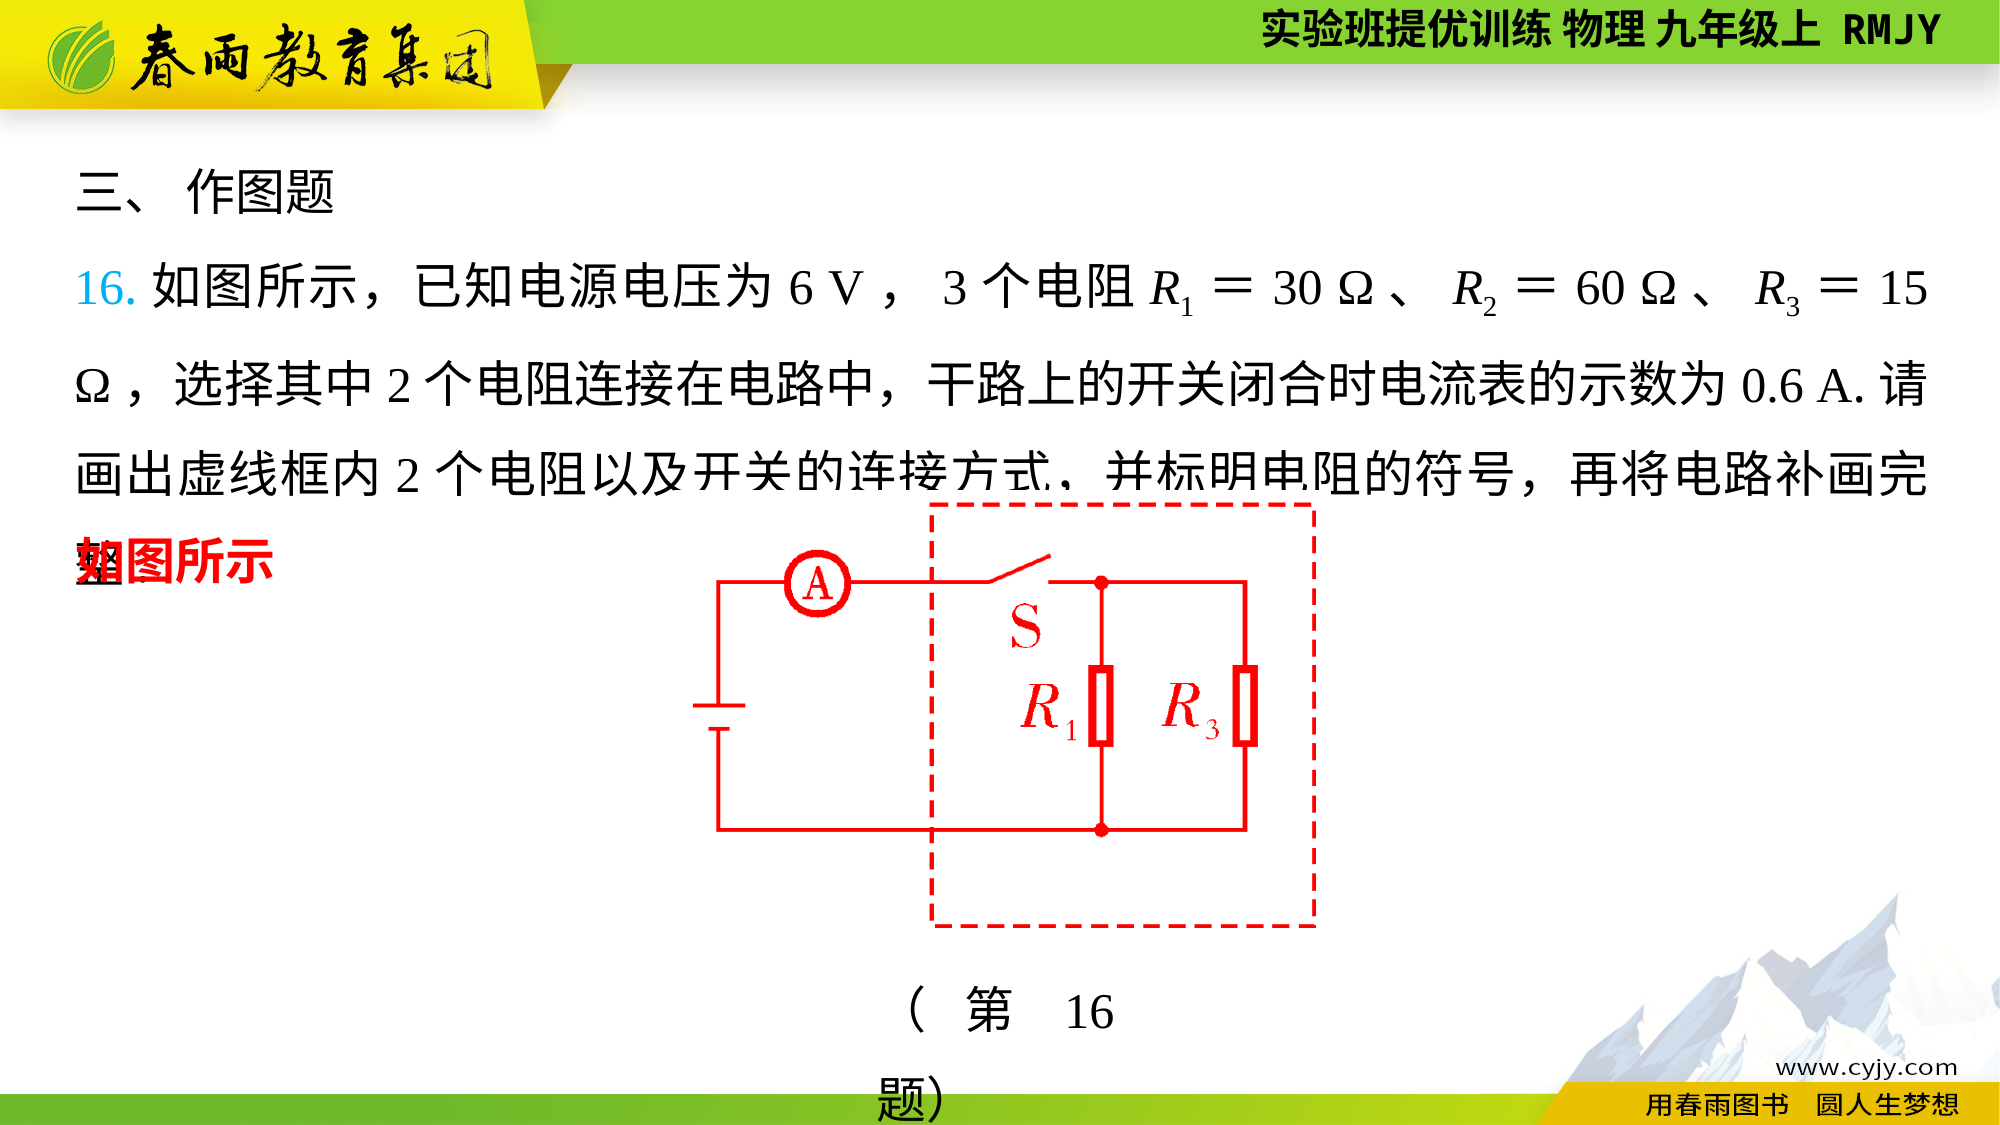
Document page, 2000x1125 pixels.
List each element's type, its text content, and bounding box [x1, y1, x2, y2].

list 三、 作图题 16.如图所示，已知电源电压为6 V，3个电阻R1＝30 Ω、R2＝60 Ω、R3＝15 Ω，选择其中2个电阻连接在电路中，干路上的开关闭合时电流表的示数为0.6 A.请画出虚线框内2个电阻以及开关的连接方式，并标明电阻的符号，再将电路补画完整. [59, 122, 1944, 502]
text_box 如图所示 [60, 492, 291, 598]
text_box （第16题） [861, 947, 1142, 1046]
picture [0, 0, 2000, 1125]
